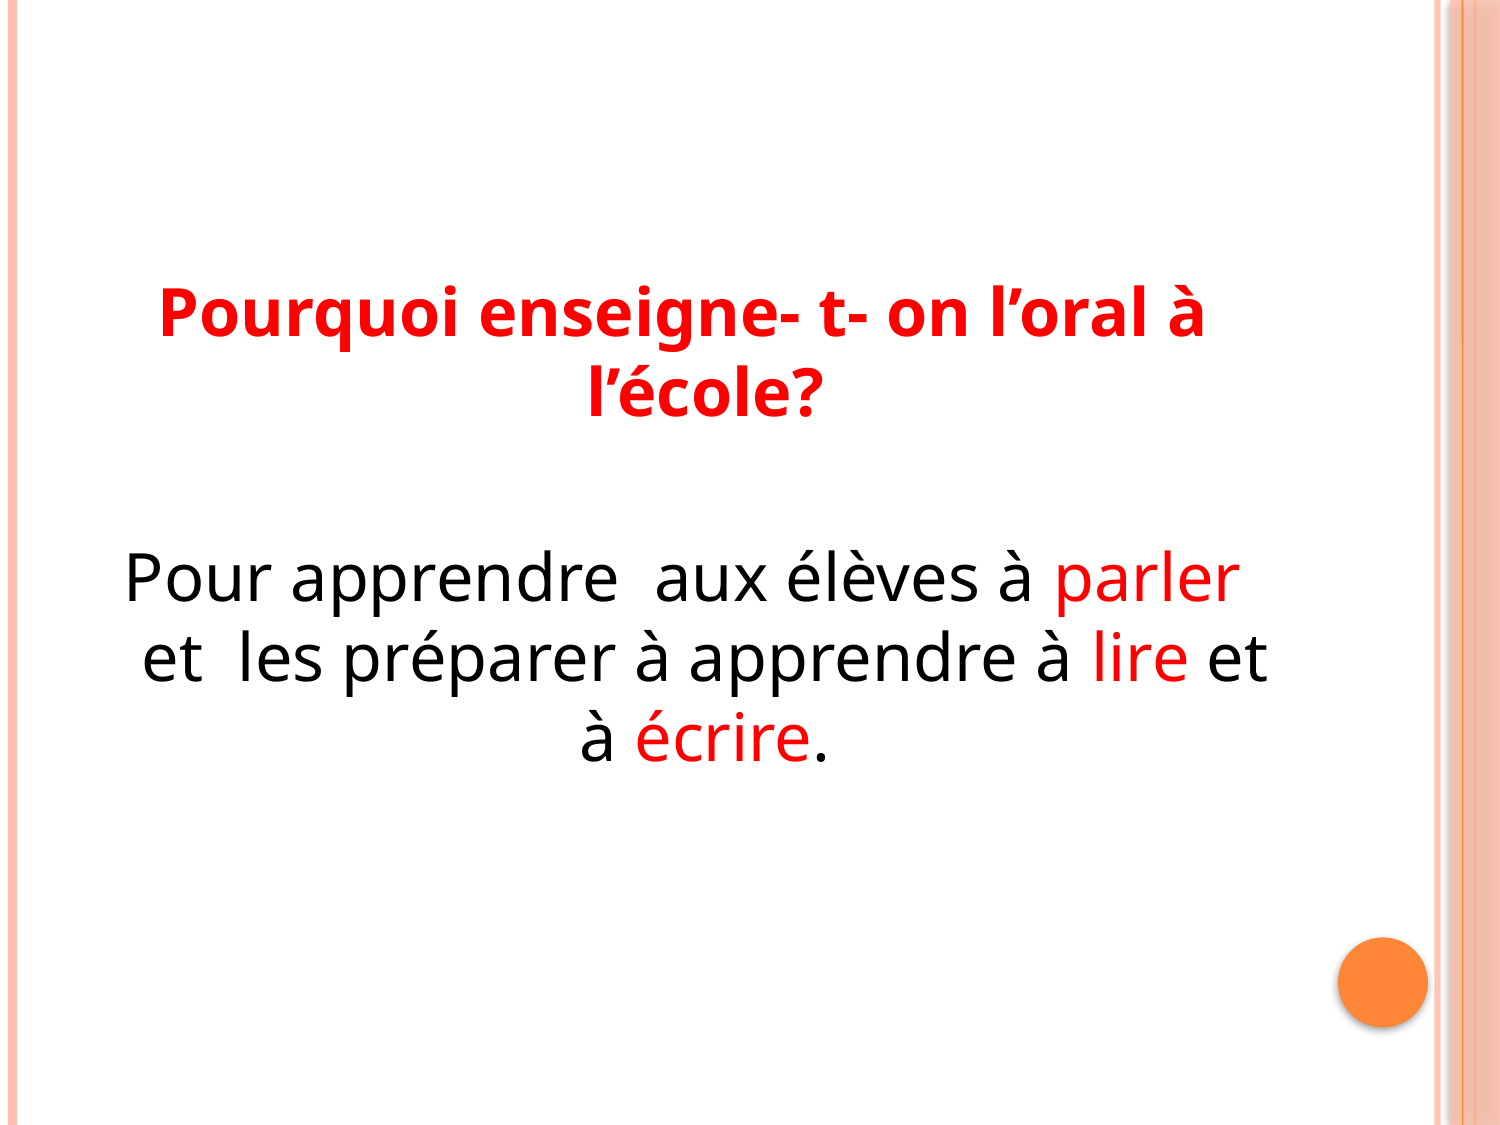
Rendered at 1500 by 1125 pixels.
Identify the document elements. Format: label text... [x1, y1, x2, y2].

list Pourquoi enseigne- t- on l’oral à l’école? Pour apprendre aux élèves à parler et les préparer à apprendre à lire et à écrire. [70, 117, 1296, 917]
